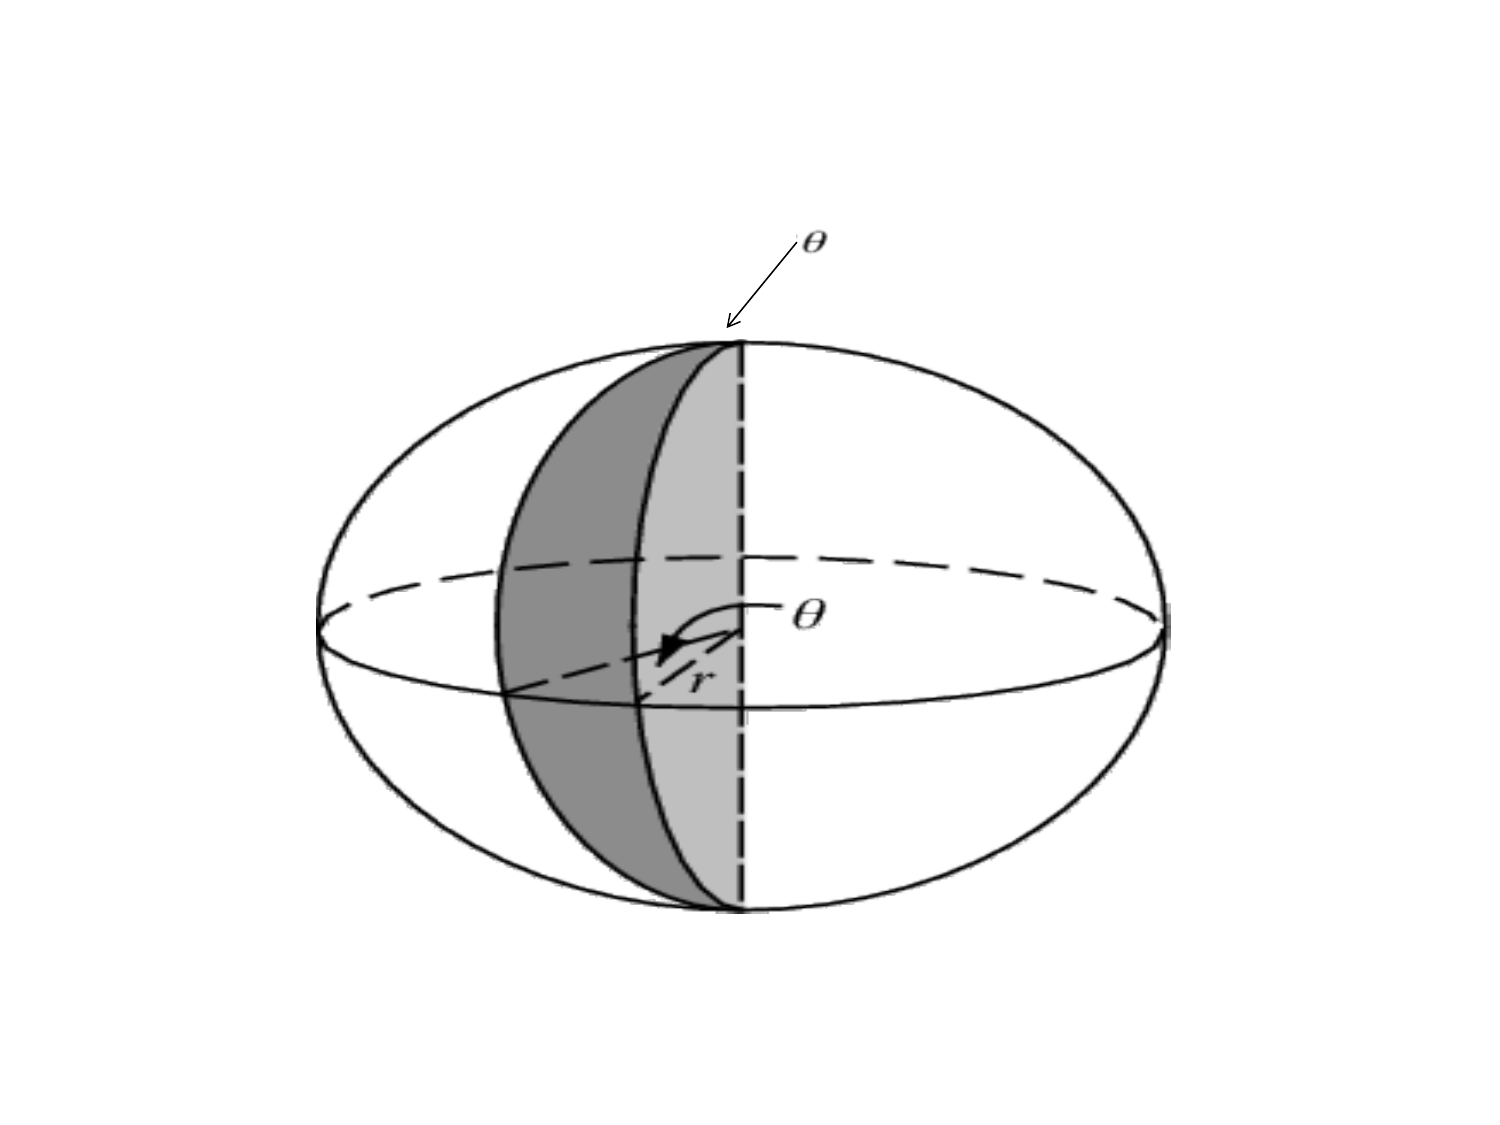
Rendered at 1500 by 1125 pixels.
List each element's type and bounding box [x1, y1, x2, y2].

text_box [726, 241, 798, 329]
picture [316, 339, 1171, 914]
picture [796, 222, 837, 262]
